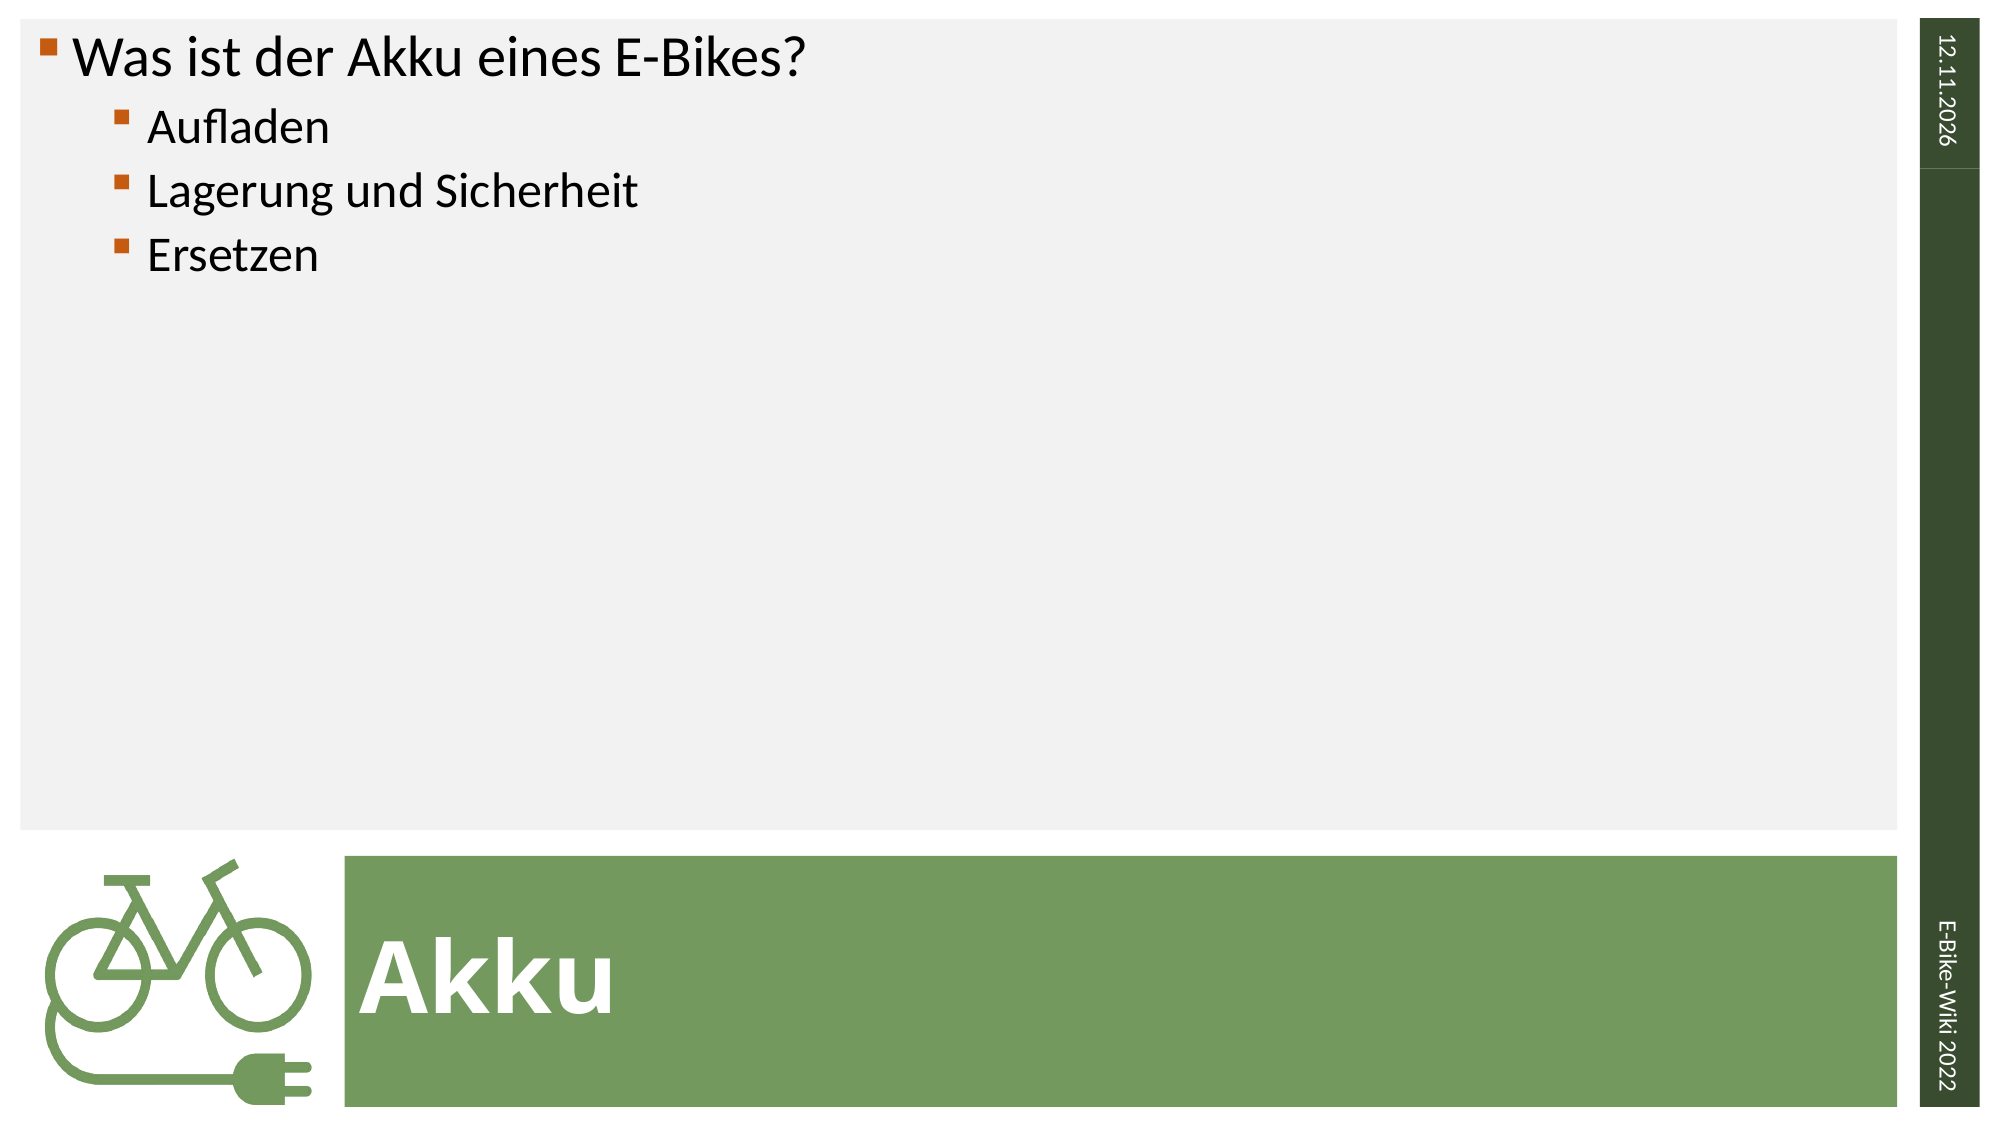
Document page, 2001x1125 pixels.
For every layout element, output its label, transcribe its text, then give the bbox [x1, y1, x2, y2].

title Akku [344, 855, 1898, 1107]
picture [22, 831, 334, 1125]
footer E-Bike-Wiki 2022 [1919, 168, 1980, 1107]
list Was ist der Akku eines E-Bikes? Aufladen Lagerung und Sicherheit Ersetzen [20, 19, 1898, 831]
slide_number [1919, 18, 1980, 168]
